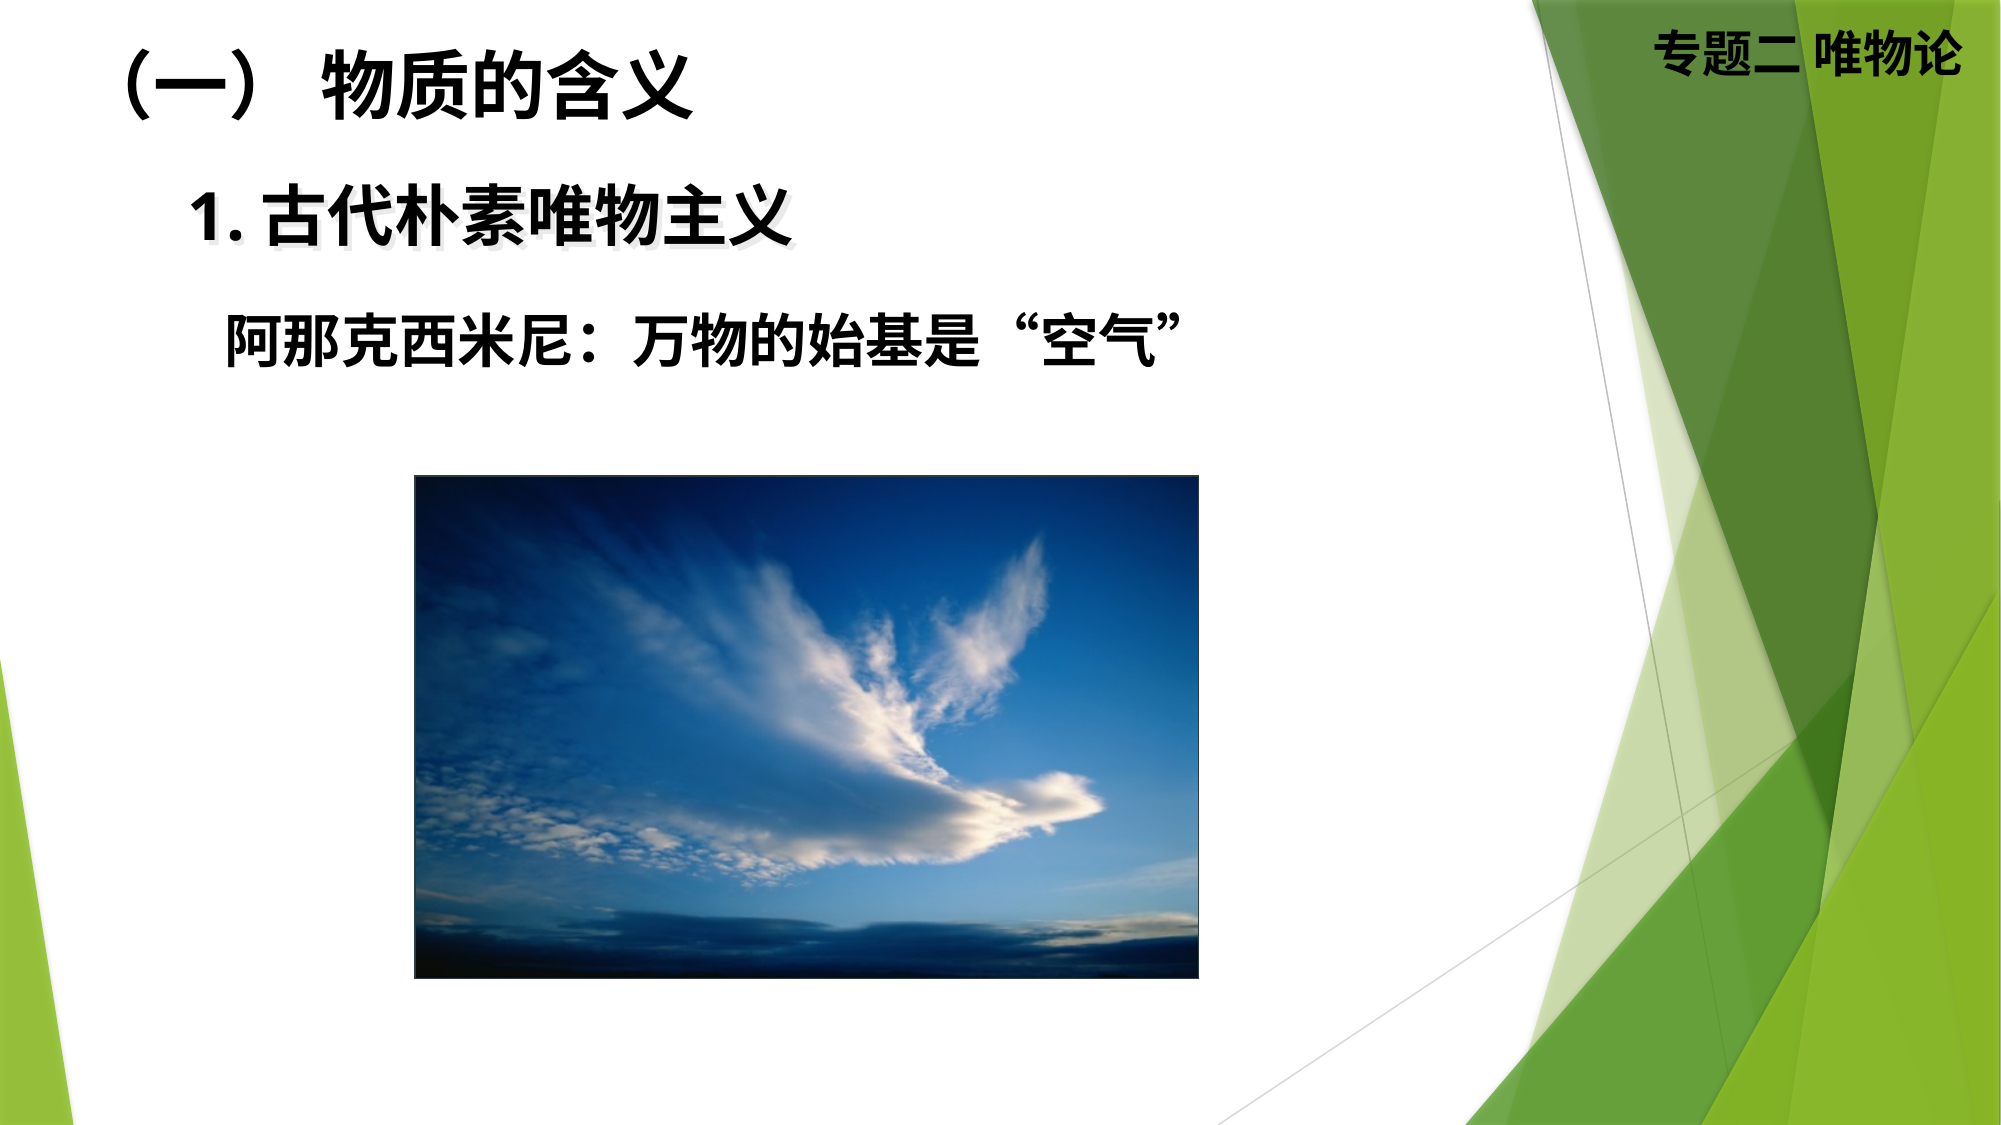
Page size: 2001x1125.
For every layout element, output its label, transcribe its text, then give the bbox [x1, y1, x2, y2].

text_box （一） 物质的含义 [63, 30, 1129, 136]
picture [415, 476, 1199, 979]
text_box 阿那克西米尼：万物的始基是“空气” [210, 296, 1340, 382]
text_box 1.古代朴素唯物主义 [172, 166, 870, 261]
